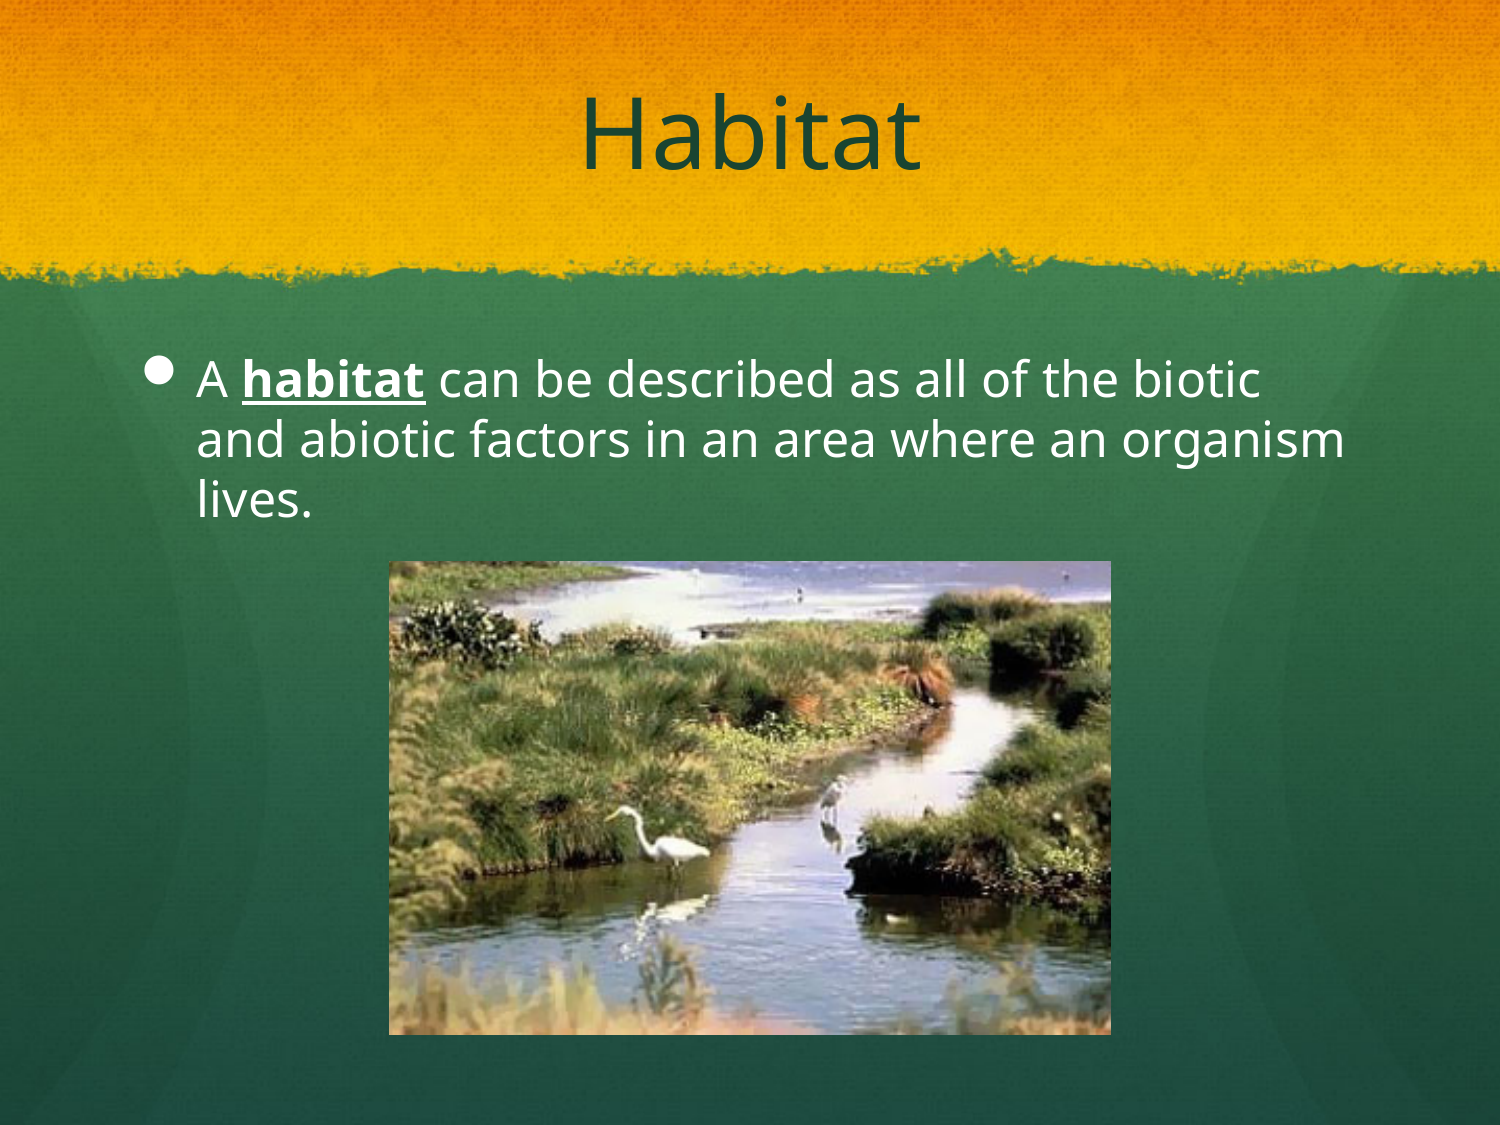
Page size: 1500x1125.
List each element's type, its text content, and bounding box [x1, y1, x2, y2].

title Habitat [125, 13, 1375, 246]
picture [0, 0, 1500, 1125]
list A habitat can be described as all of the biotic and abiotic factors in an area where an organism lives. [125, 339, 1375, 1026]
